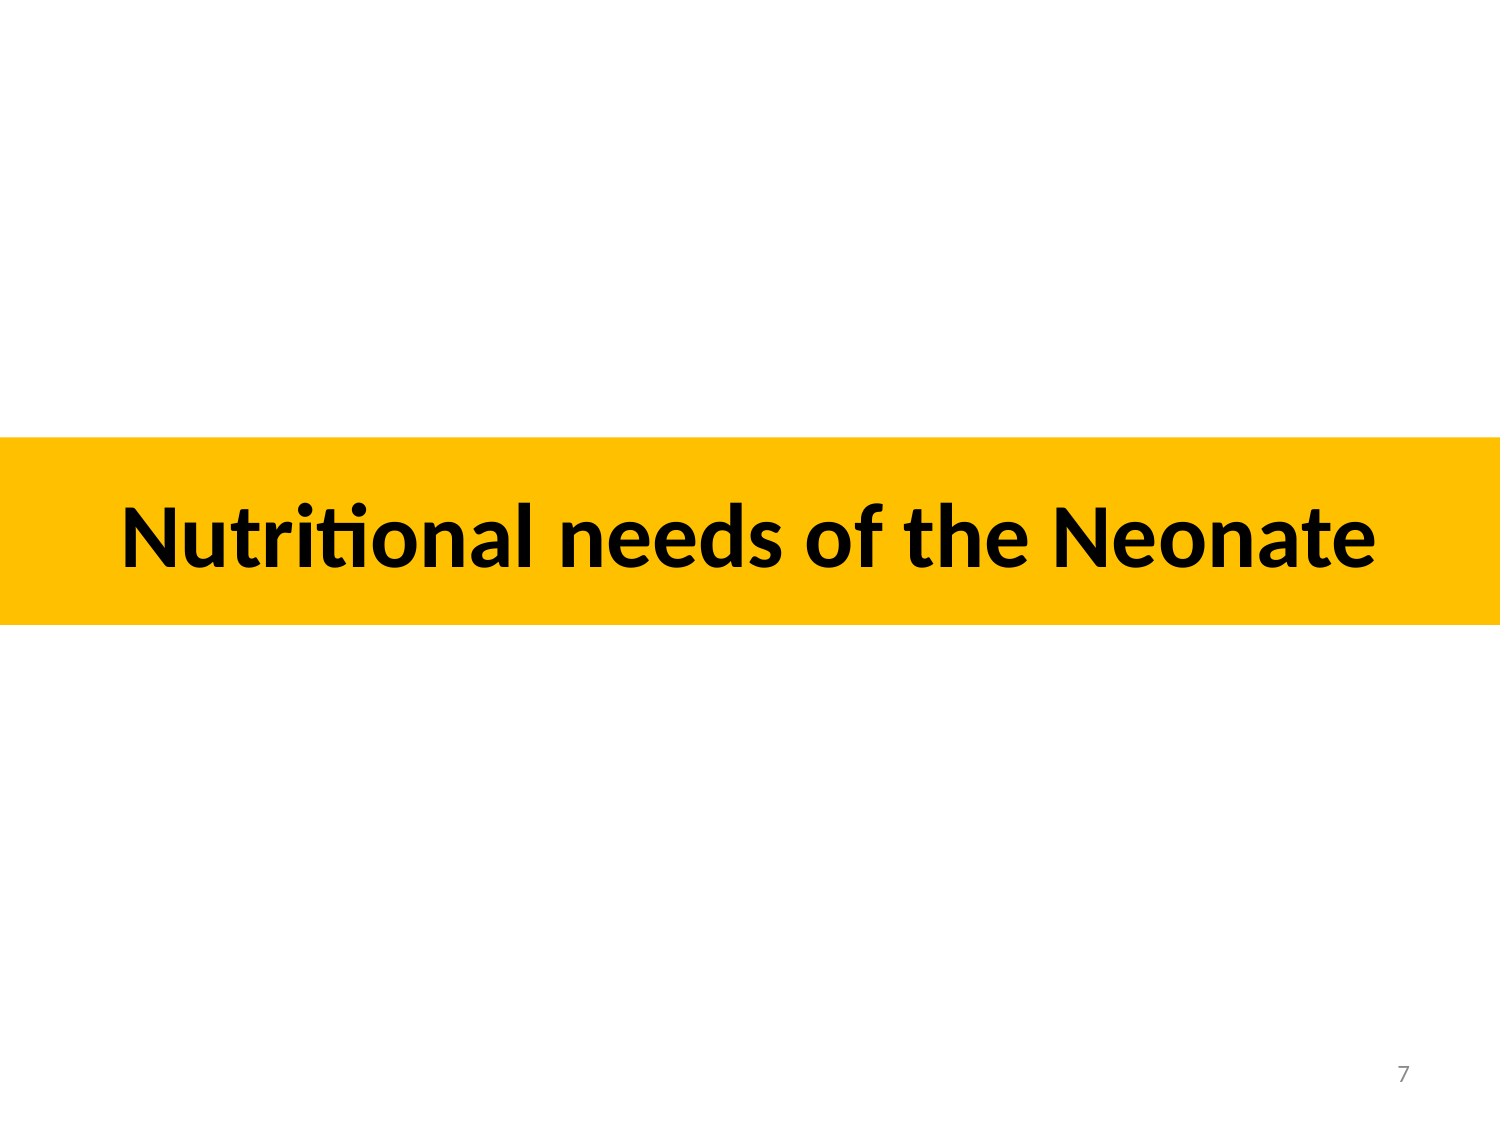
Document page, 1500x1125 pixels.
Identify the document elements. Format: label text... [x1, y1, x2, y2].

slide_number 7 [1074, 1042, 1425, 1103]
title Nutritional needs of the Neonate [0, 437, 1500, 625]
